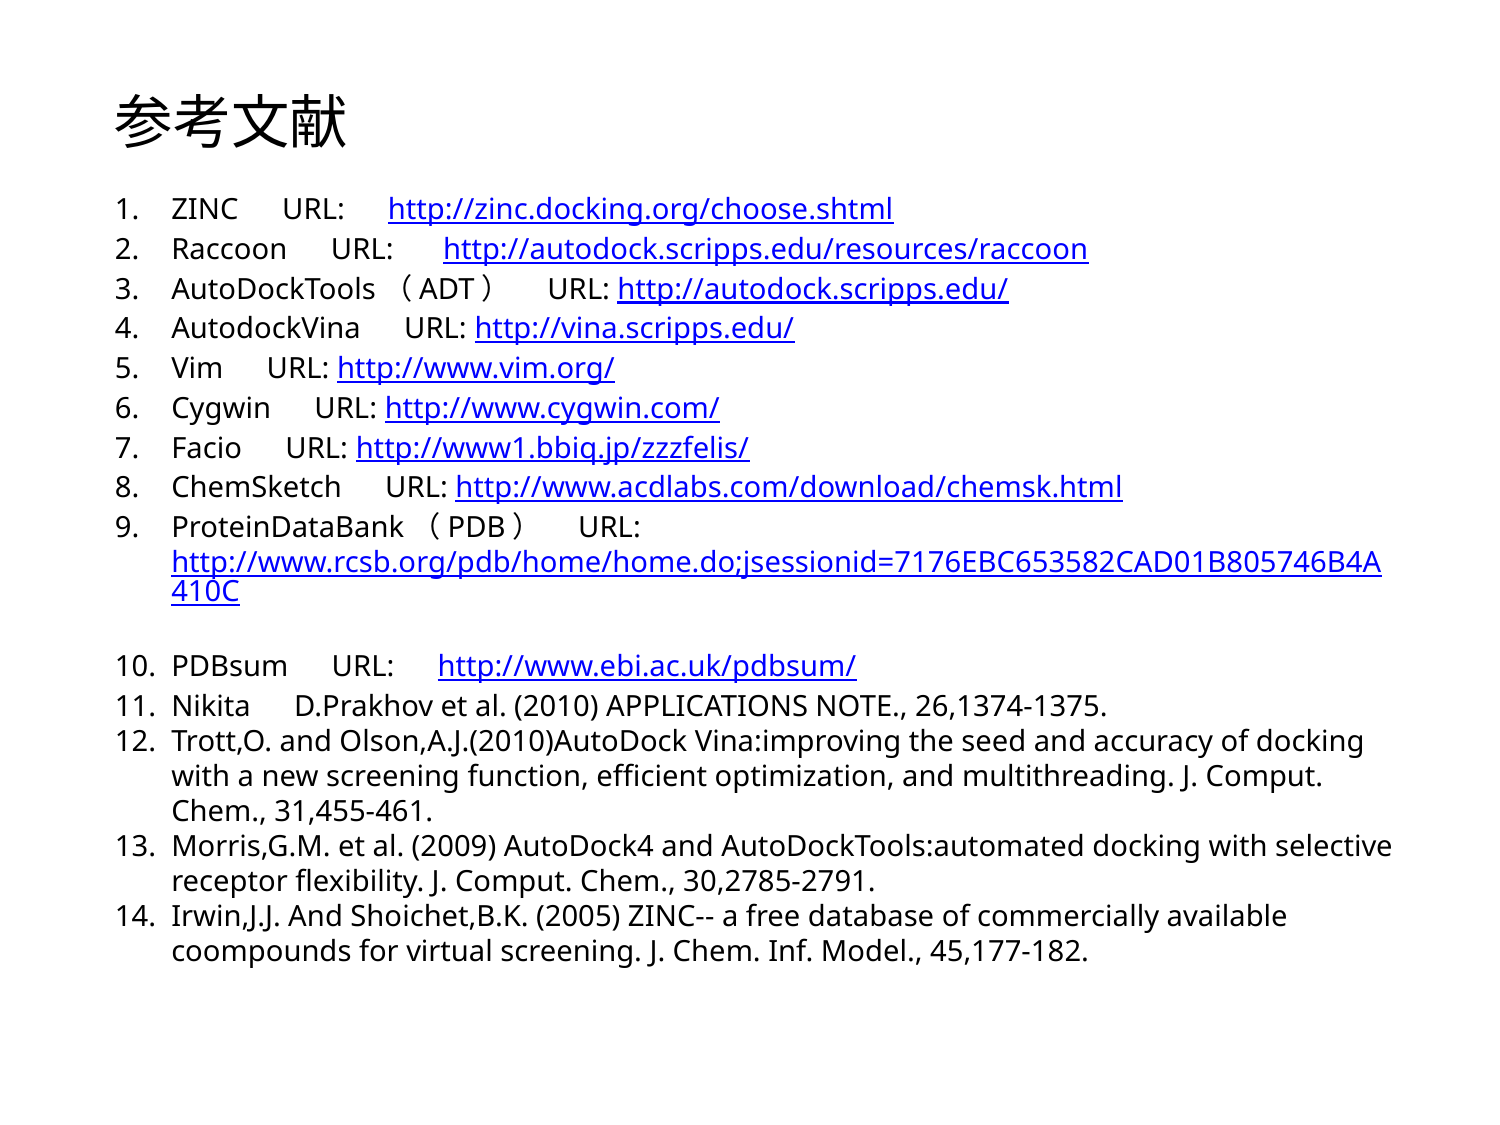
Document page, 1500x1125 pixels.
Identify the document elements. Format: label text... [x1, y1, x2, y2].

text_box 参考文献 ZINC URL: http://zinc.docking.org/choose.shtml Raccoon URL: http://autodock.scripps.edu/resources/raccoon AutoDockTools（ADT） URL: http://autodock.scripps.edu/ AutodockVina URL: http://vina.scripps.edu/ Vim URL: http://www.vim.org/ Cygwin URL: http://www.cygwin.com/ Facio URL: http://www1.bbiq.jp/zzzfelis/ ChemSketch URL: http://www.acdlabs.com/download/chemsk.html ProteinDataBank（PDB） URL: http://www.rcsb.org/pdb/home/home.do;jsessionid=7176EBC653582CAD01B805746B4A410C PDBsum URL: http://www.ebi.ac.uk/pdbsum/ Nikita D.Prakhov et al. (2010) APPLICATIONS NOTE., 26,1374-1375. Trott,O. and Olson,A.J.(2010)AutoDock Vina:improving the seed and accuracy of docking with a new screening function, efficient optimization, and multithreading. J. Comput. Chem., 31,455-461. Morris,G.M. et al. (2009) AutoDock4 and AutoDockTools:automated docking with selective receptor flexibility. J. Comput. Chem., 30,2785-2791. Irwin,J.J. And Shoichet,B.K. (2005) ZINC-- a free database of commercially available coompounds for virtual screening. J. Chem. Inf. Model., 45,177-182. [100, 78, 1412, 945]
